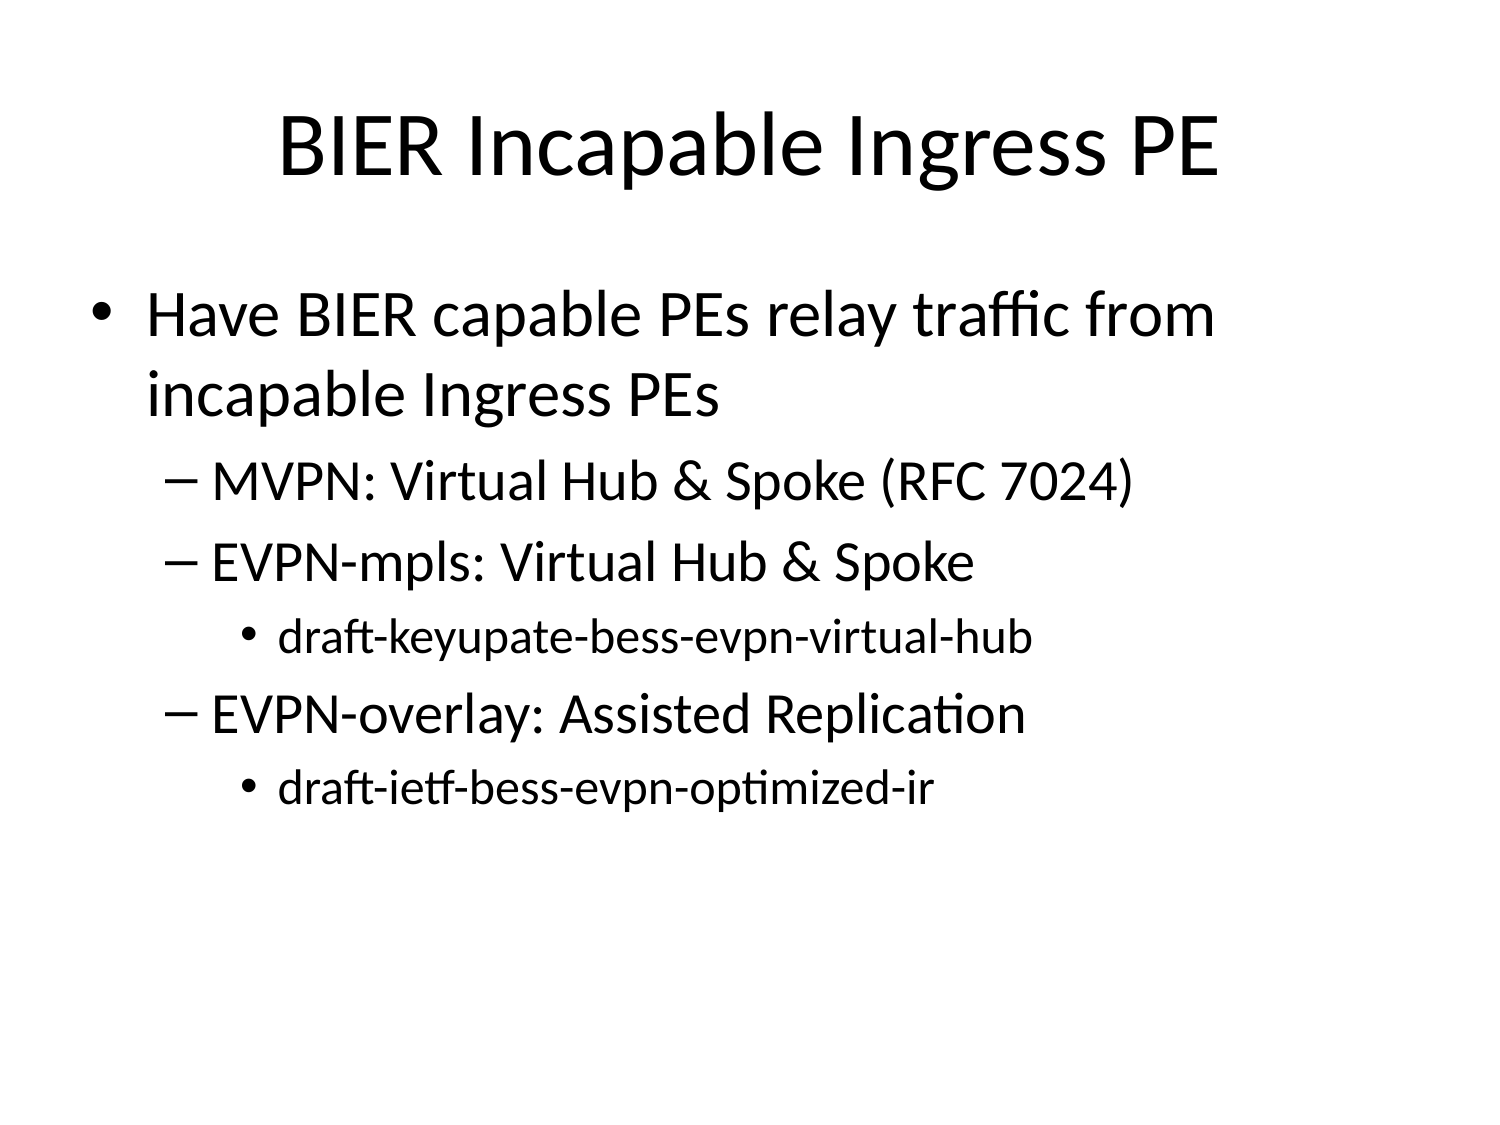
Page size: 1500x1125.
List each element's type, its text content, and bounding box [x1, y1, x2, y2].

title BIER Incapable Ingress PE [75, 45, 1425, 233]
list Have BIER capable PEs relay traffic from incapable Ingress PEs MVPN: Virtual Hub & Spoke (RFC 7024) EVPN-mpls: Virtual Hub & Spoke draft-keyupate-bess-evpn-virtual-hub EVPN-overlay: Assisted Replication draft-ietf-bess-evpn-optimized-ir [75, 262, 1425, 1005]
